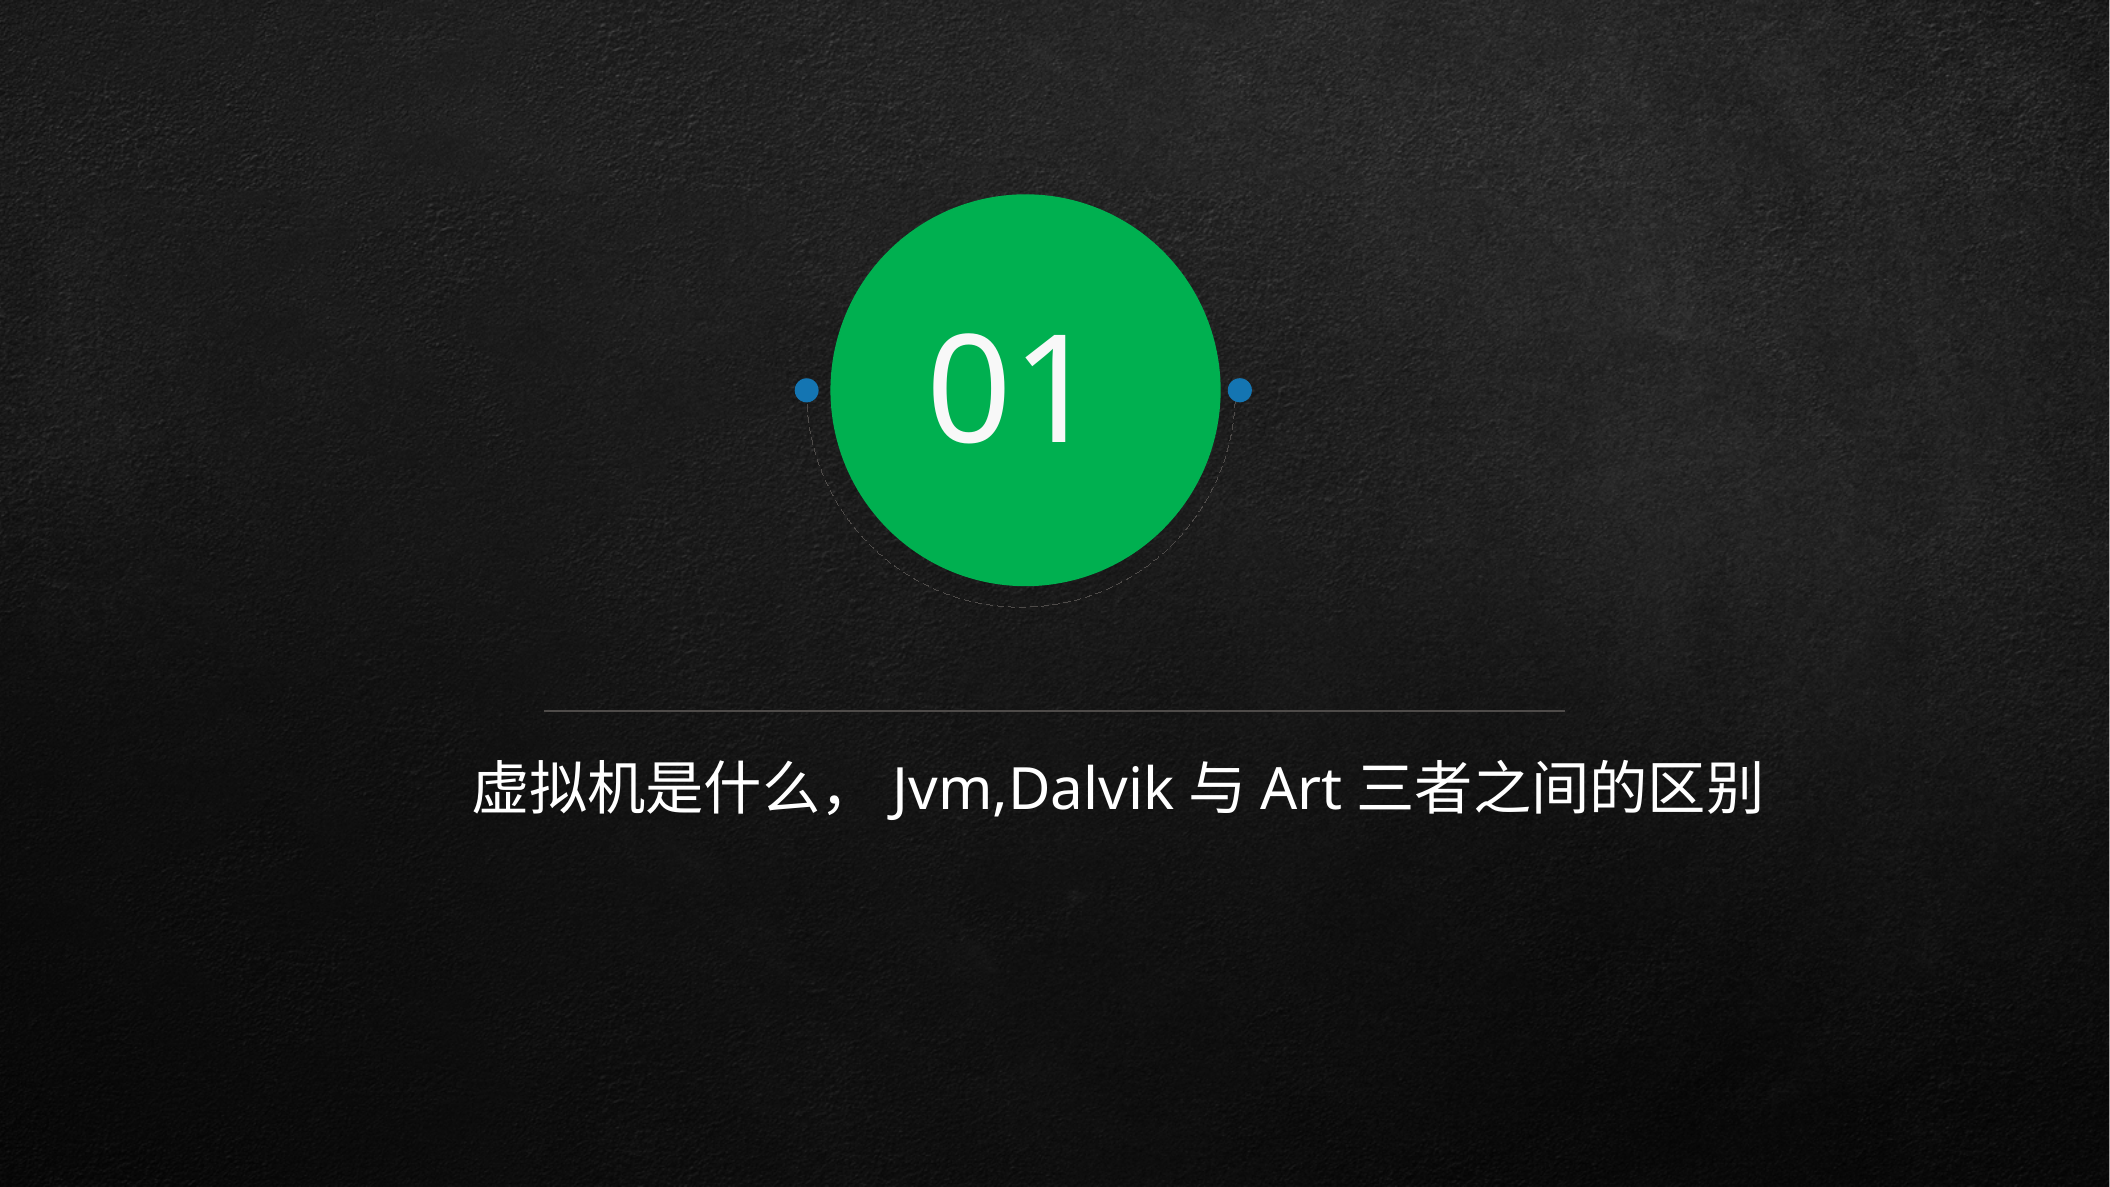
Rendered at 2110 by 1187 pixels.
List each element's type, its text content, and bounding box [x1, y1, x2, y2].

text_box 虚拟机是什么，Jvm,Dalvik与Art三者之间的区别 [357, 743, 1878, 829]
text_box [794, 194, 1252, 608]
picture [0, 0, 2110, 1187]
